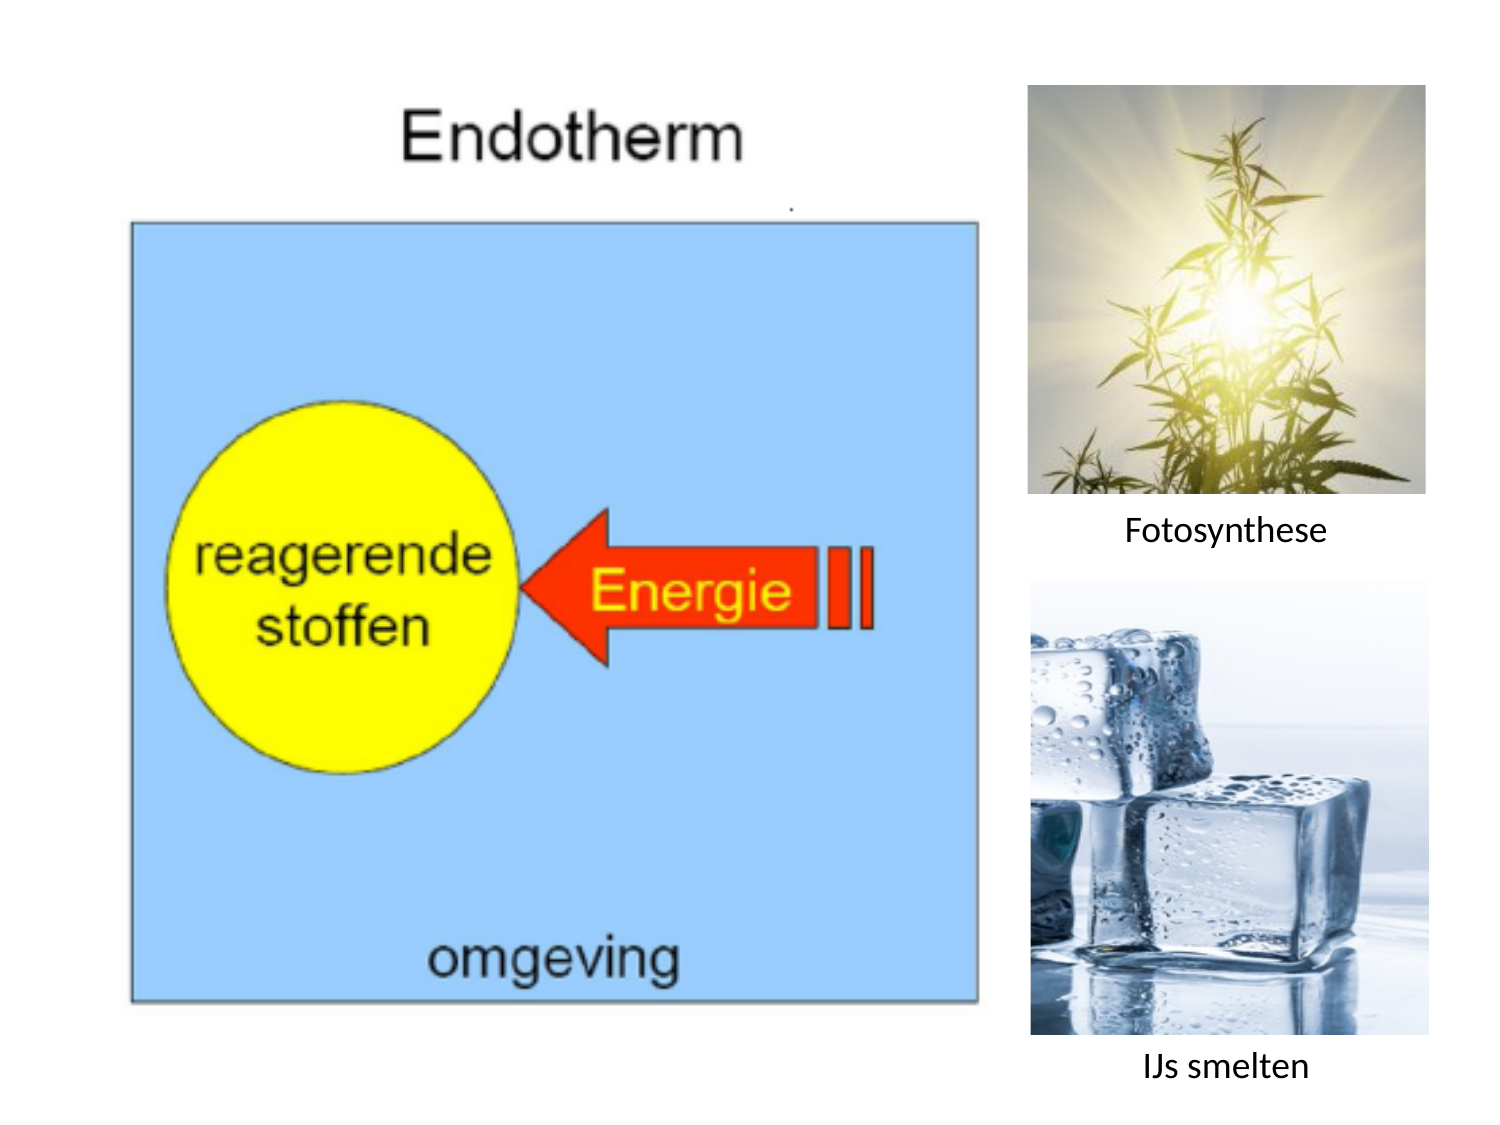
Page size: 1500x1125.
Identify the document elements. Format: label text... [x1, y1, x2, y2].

text_box IJs smelten [1127, 1035, 1326, 1094]
text_box Fotosynthese [1110, 497, 1344, 557]
picture [103, 85, 1429, 1035]
